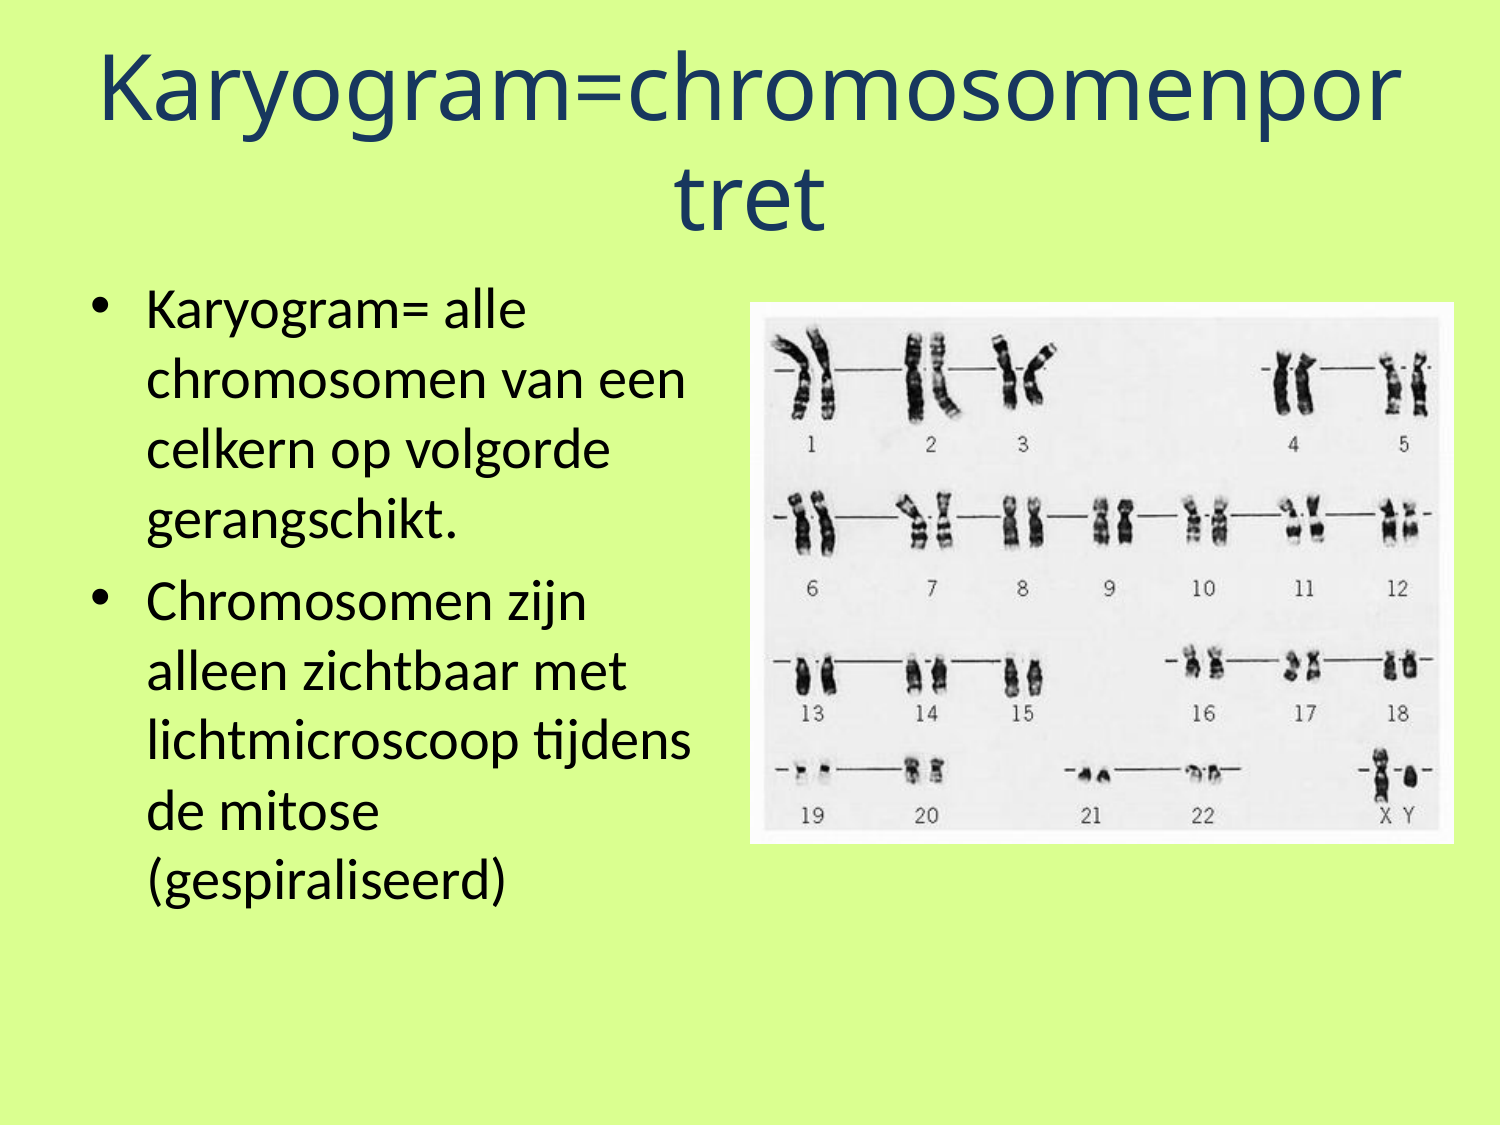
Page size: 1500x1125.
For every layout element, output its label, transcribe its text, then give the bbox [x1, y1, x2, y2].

picture [749, 302, 1454, 844]
title Karyogram=chromosomenportret [75, 45, 1425, 233]
list Karyogram= alle chromosomen van een celkern op volgorde gerangschikt. Chromosomen zijn alleen zichtbaar met lichtmicroscoop tijdens de mitose (gespiraliseerd) [75, 262, 738, 1005]
